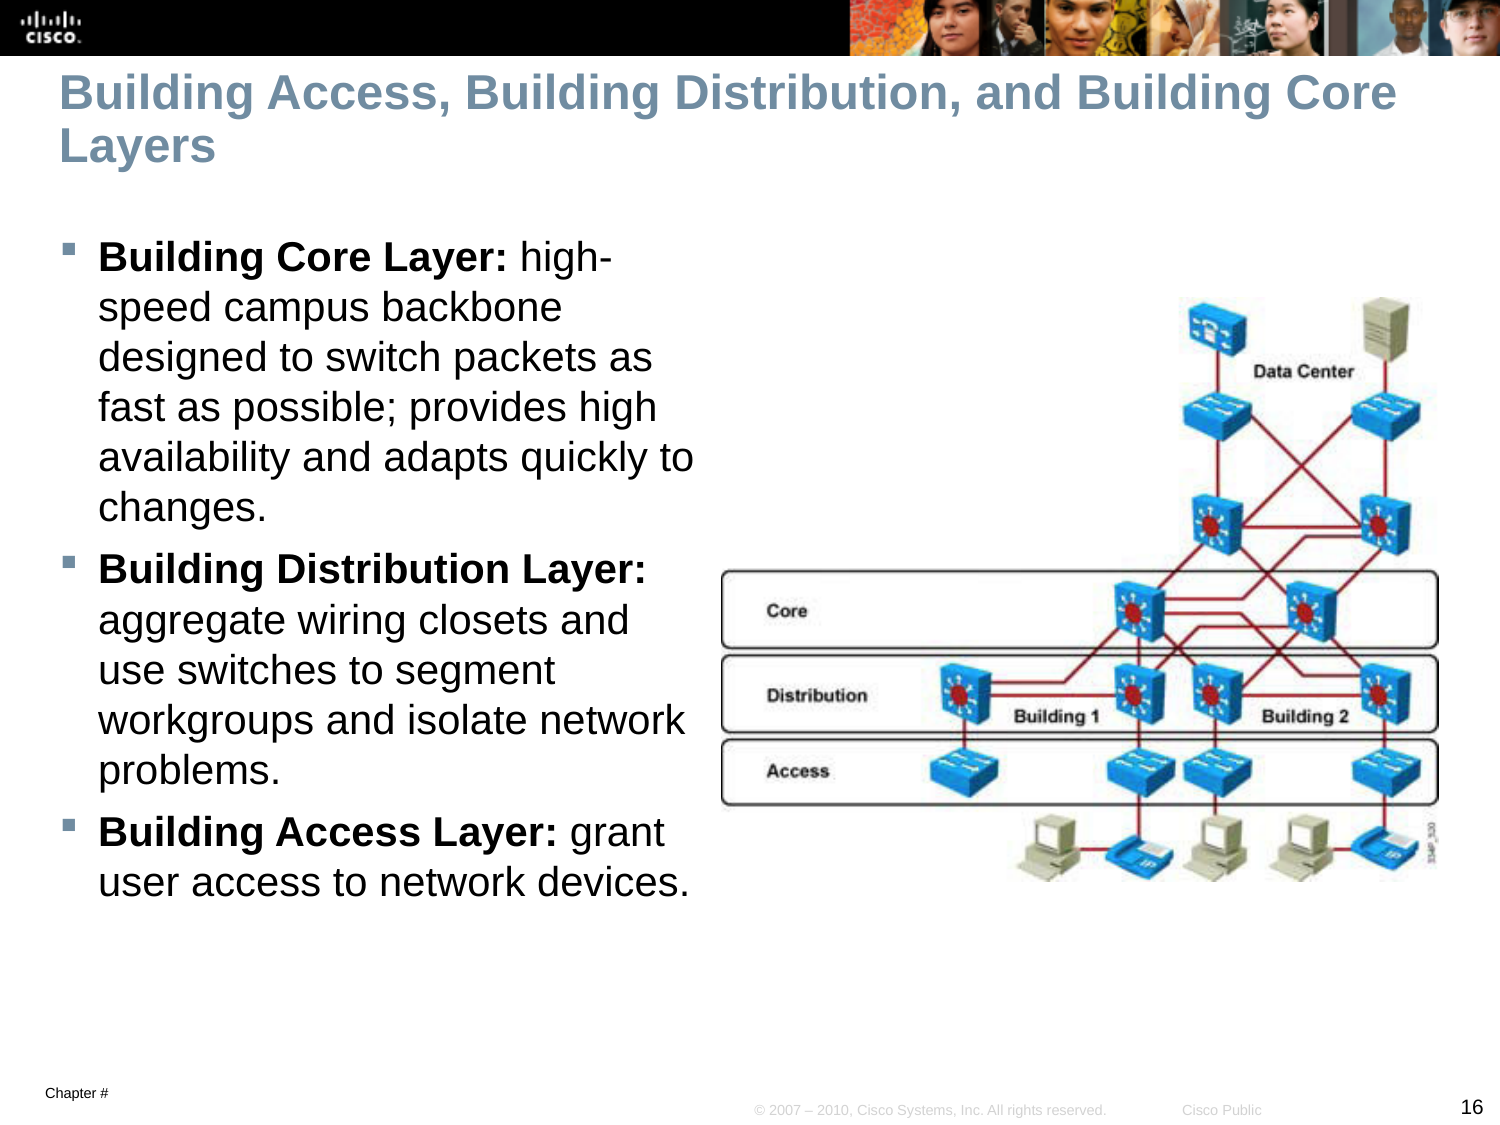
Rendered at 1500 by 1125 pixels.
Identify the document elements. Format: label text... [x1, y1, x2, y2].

picture [0, 0, 1500, 56]
title Building Access, Building Distribution, and Building Core Layers [44, 59, 1443, 182]
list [721, 297, 1439, 883]
list Building Core Layer: high-speed campus backbone designed to switch packets as fast as possible; provides high availability and adapts quickly to changes. Building Distribution Layer: aggregate wiring closets and use switches to segment workgroups and isolate network problems. Building Access Layer: grant user access to network devices. [45, 222, 714, 1075]
